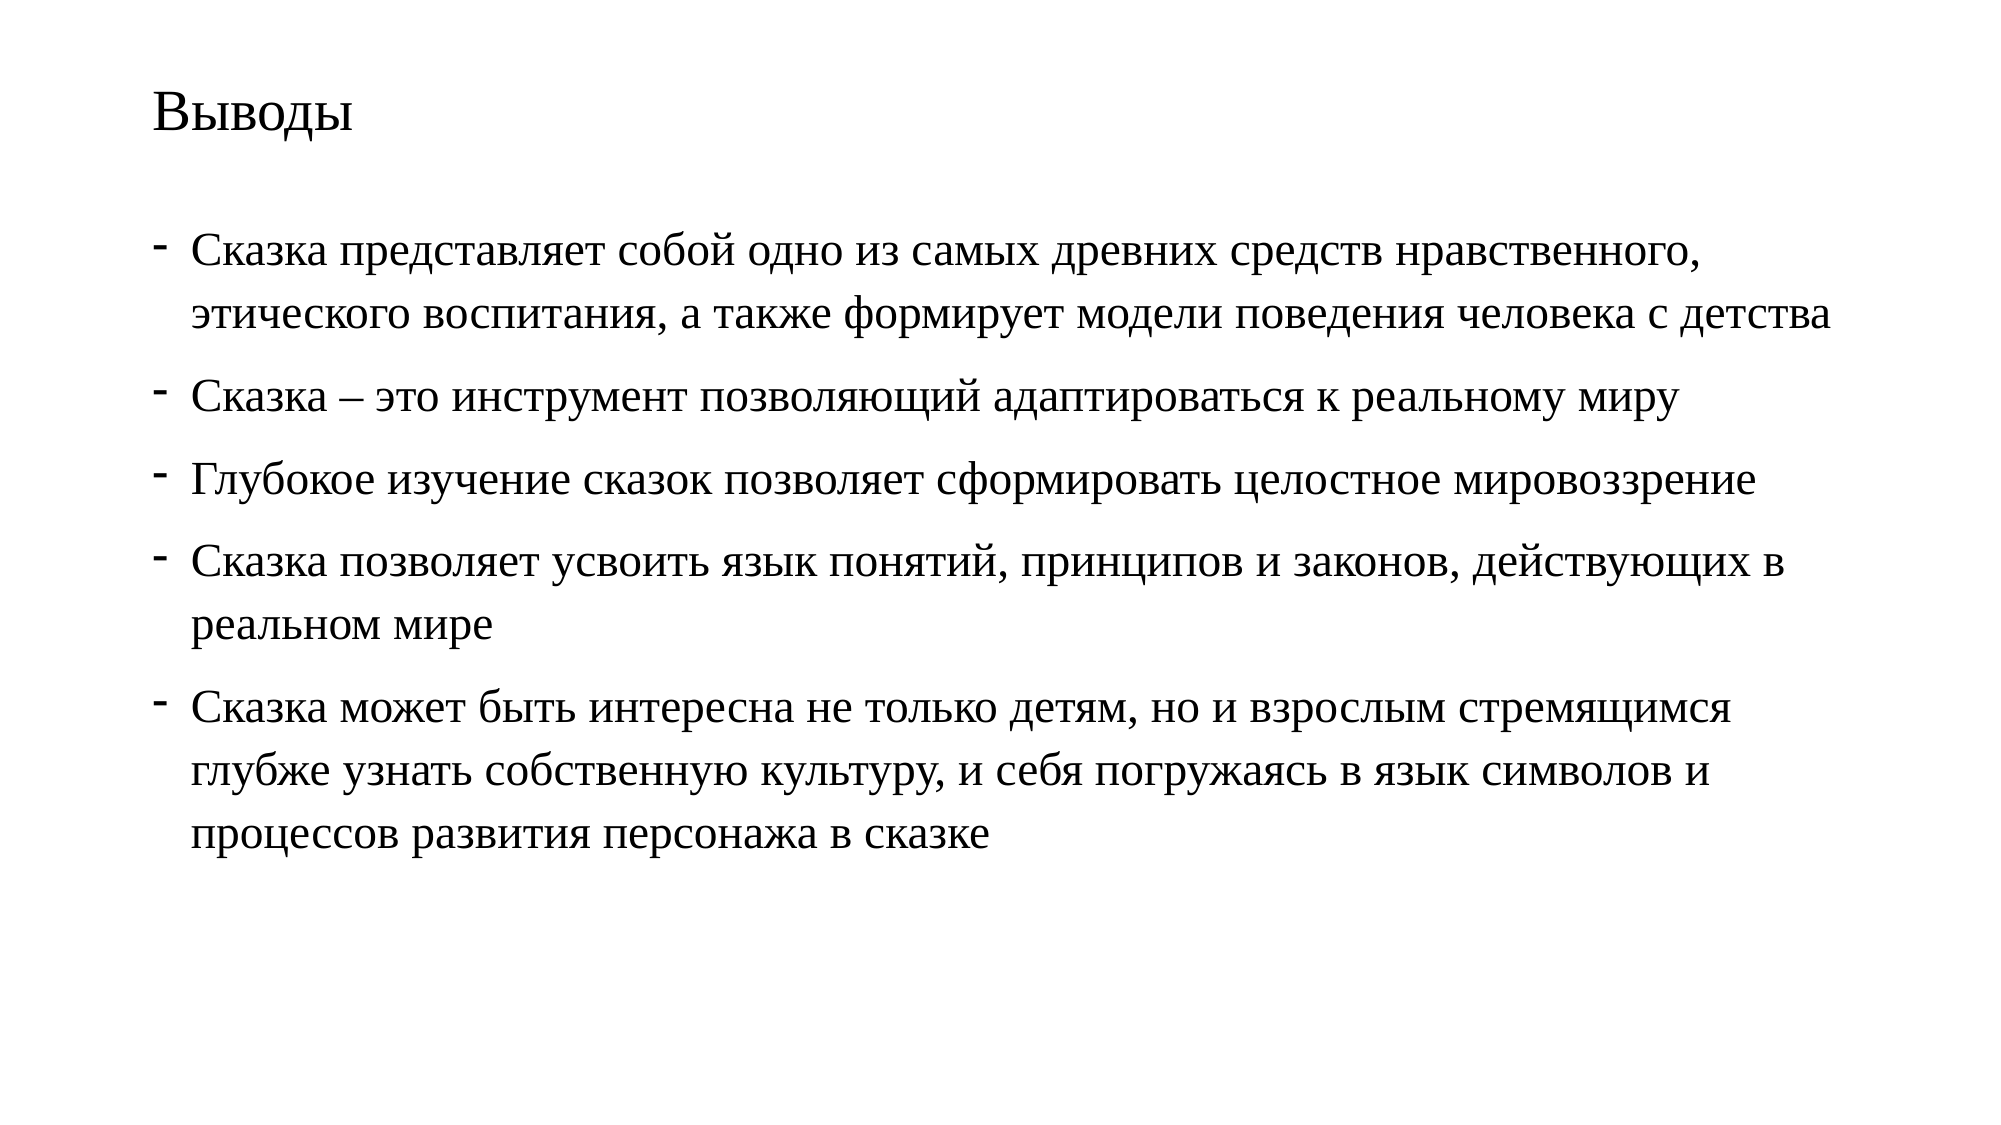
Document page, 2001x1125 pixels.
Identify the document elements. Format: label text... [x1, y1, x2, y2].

title Выводы [137, 59, 1863, 167]
list Сказка представляет собой одно из самых древних средств нравственного, этического воспитания, а также формирует модели поведения человека с детства Сказка – это инструмент позволяющий адаптироваться к реальному миру Глубокое изучение сказок позволяет сформировать целостное мировоззрение Сказка позволяет усвоить язык понятий, принципов и законов, действующих в реальном мире Сказка может быть интересна не только детям, но и взрослым стремящимся глубже узнать собственную культуру, и себя погружаясь в язык символов и процессов развития персонажа в сказке [137, 205, 1863, 920]
